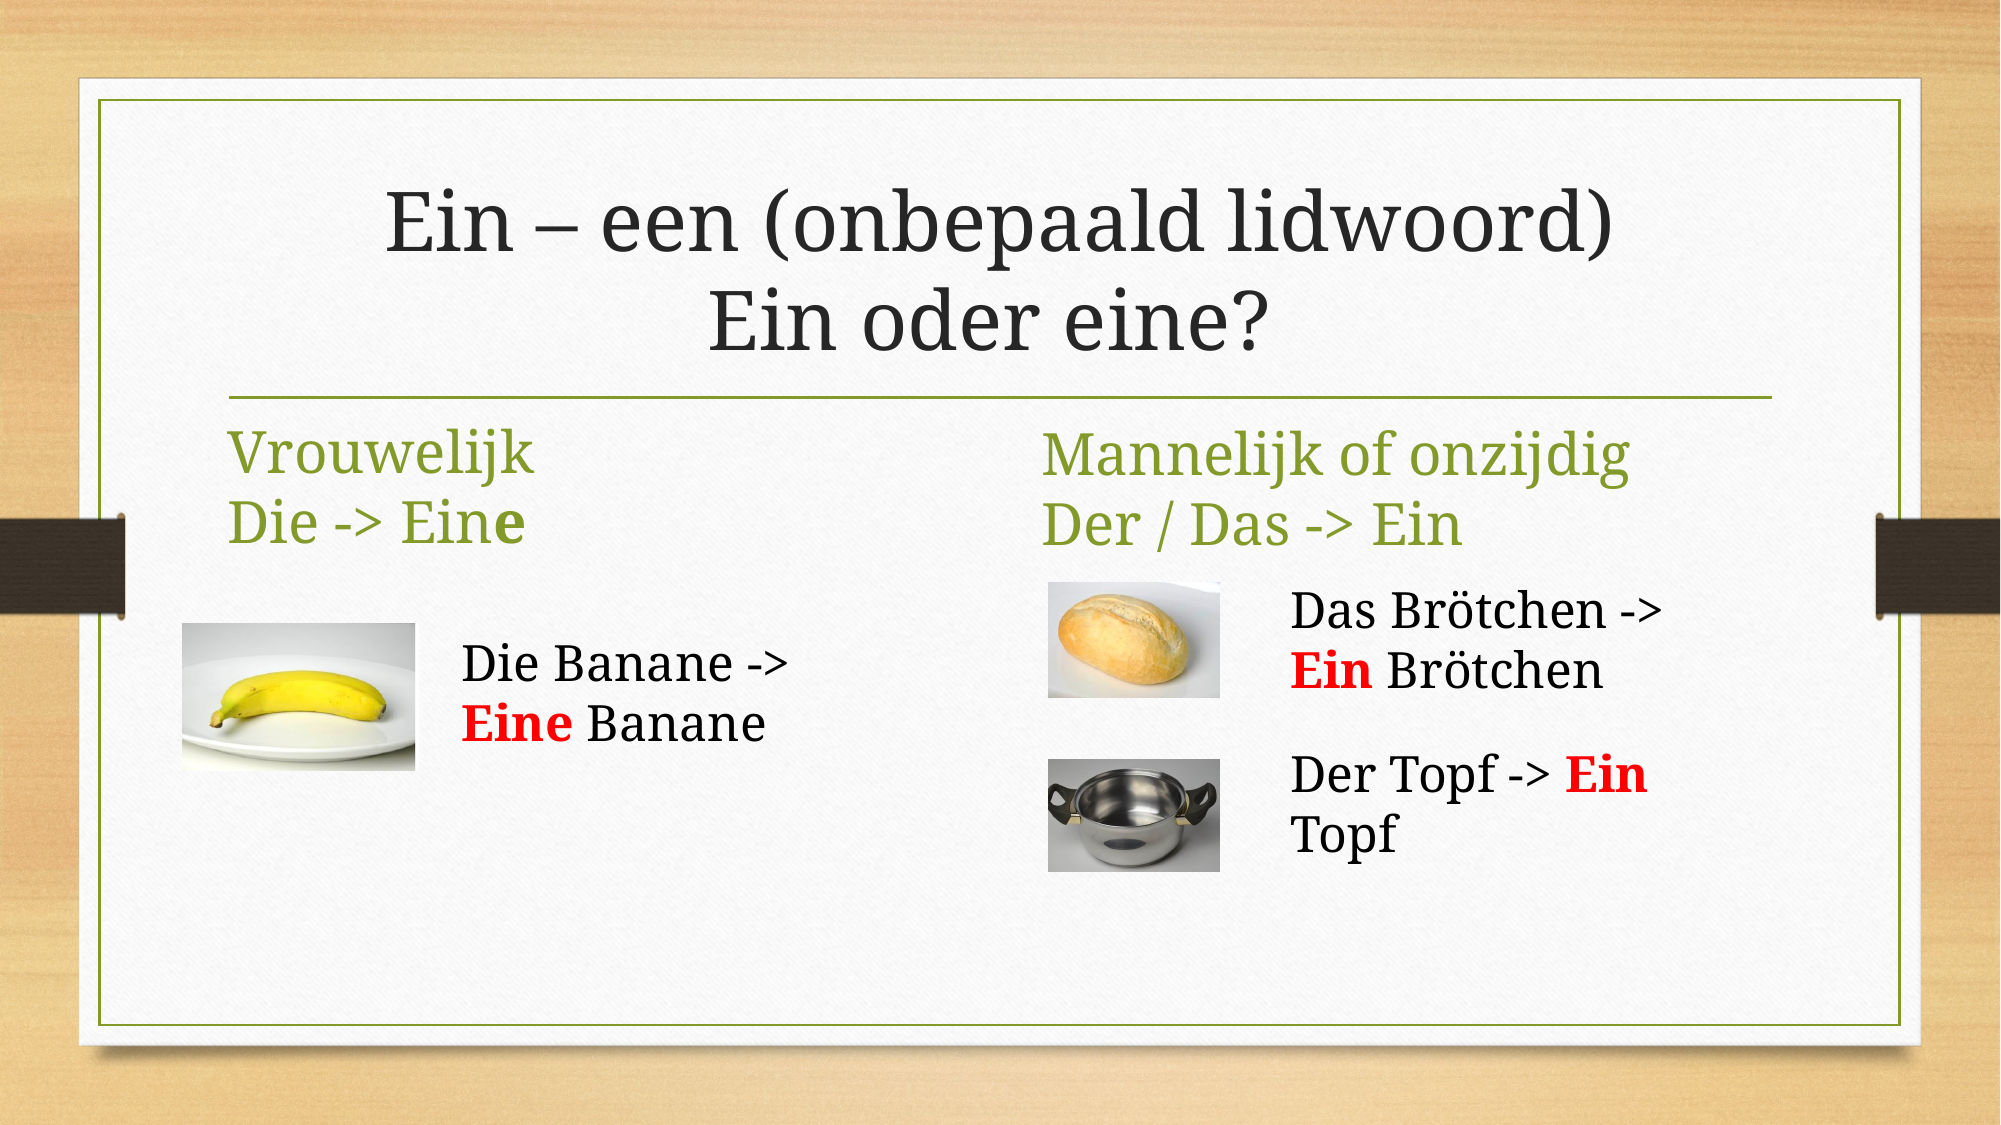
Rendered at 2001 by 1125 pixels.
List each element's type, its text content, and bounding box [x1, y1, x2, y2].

picture [0, 0, 2001, 1125]
list Mannelijk of onzijdig Der / Das -> Ein [1026, 437, 1788, 565]
list Vrouwelijk Die -> Eine [212, 415, 987, 563]
title Ein – een (onbepaald lidwoord) Ein oder eine? [212, 161, 1788, 375]
text_box Die Banane -> Eine Banane [446, 623, 899, 759]
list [1047, 581, 1221, 698]
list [181, 623, 420, 771]
text_box Das Brötchen -> Ein Brötchen [1275, 571, 1728, 707]
text_box Der Topf -> Ein Topf [1275, 735, 1728, 870]
